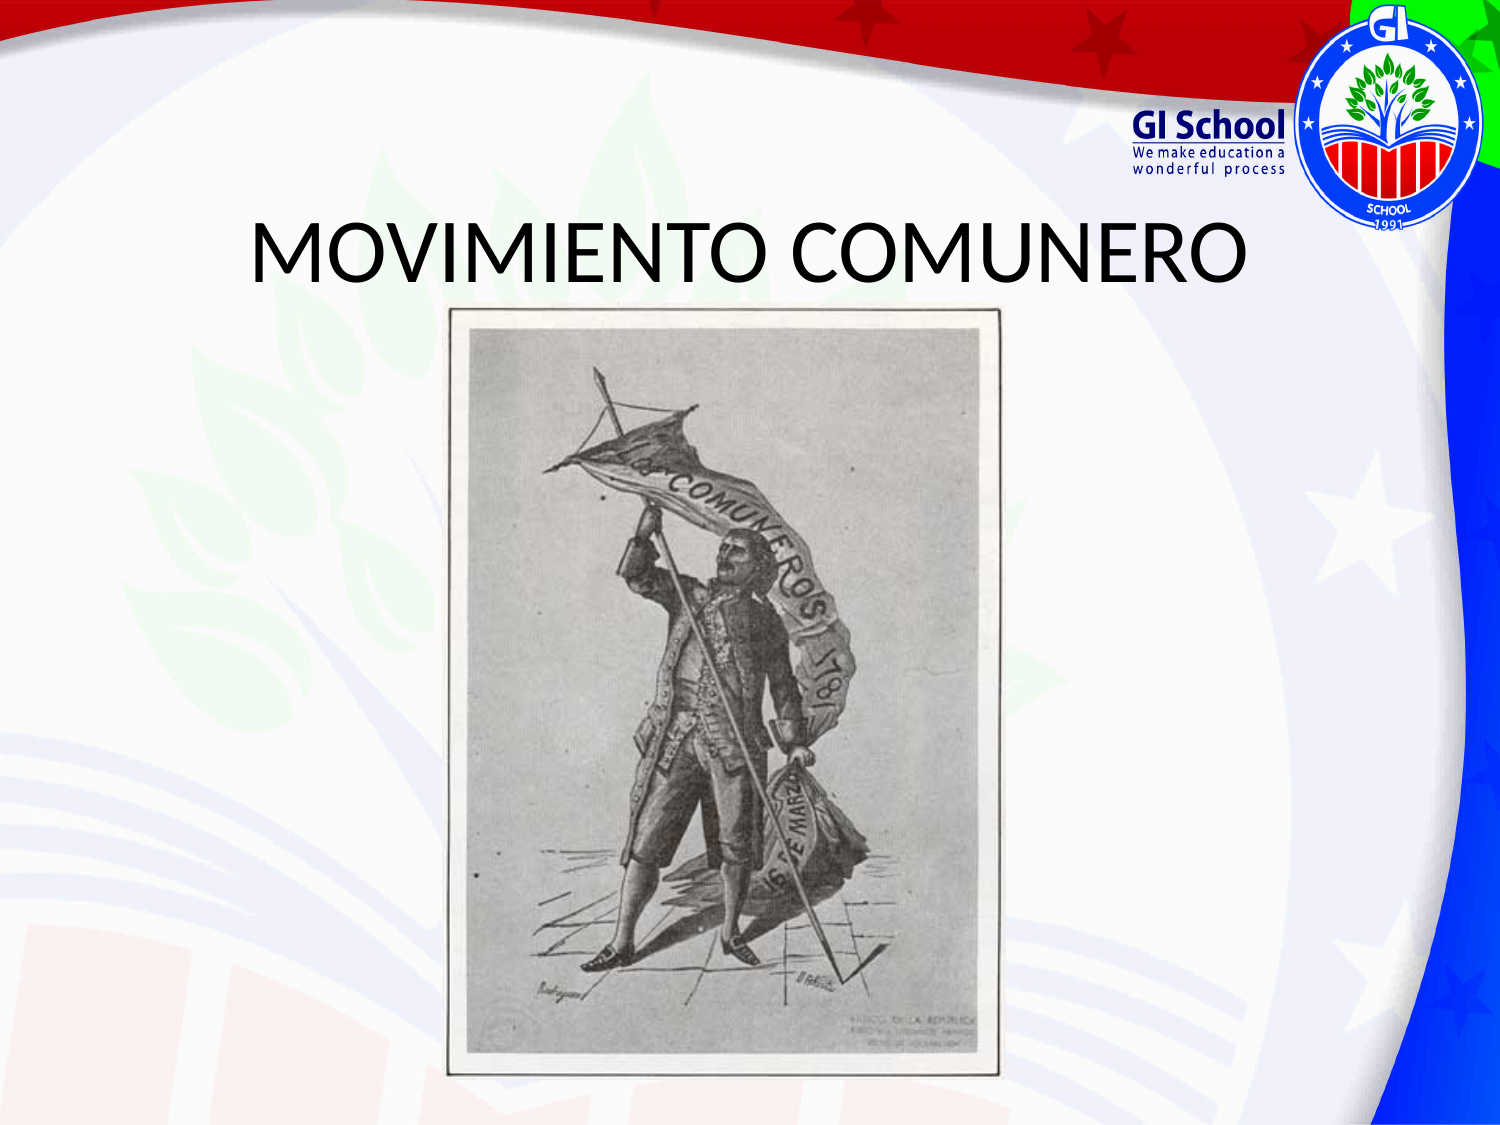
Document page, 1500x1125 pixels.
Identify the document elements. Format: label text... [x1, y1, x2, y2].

picture [0, 0, 1500, 1125]
title MOVIMIENTO COMUNERO [112, 125, 1388, 367]
